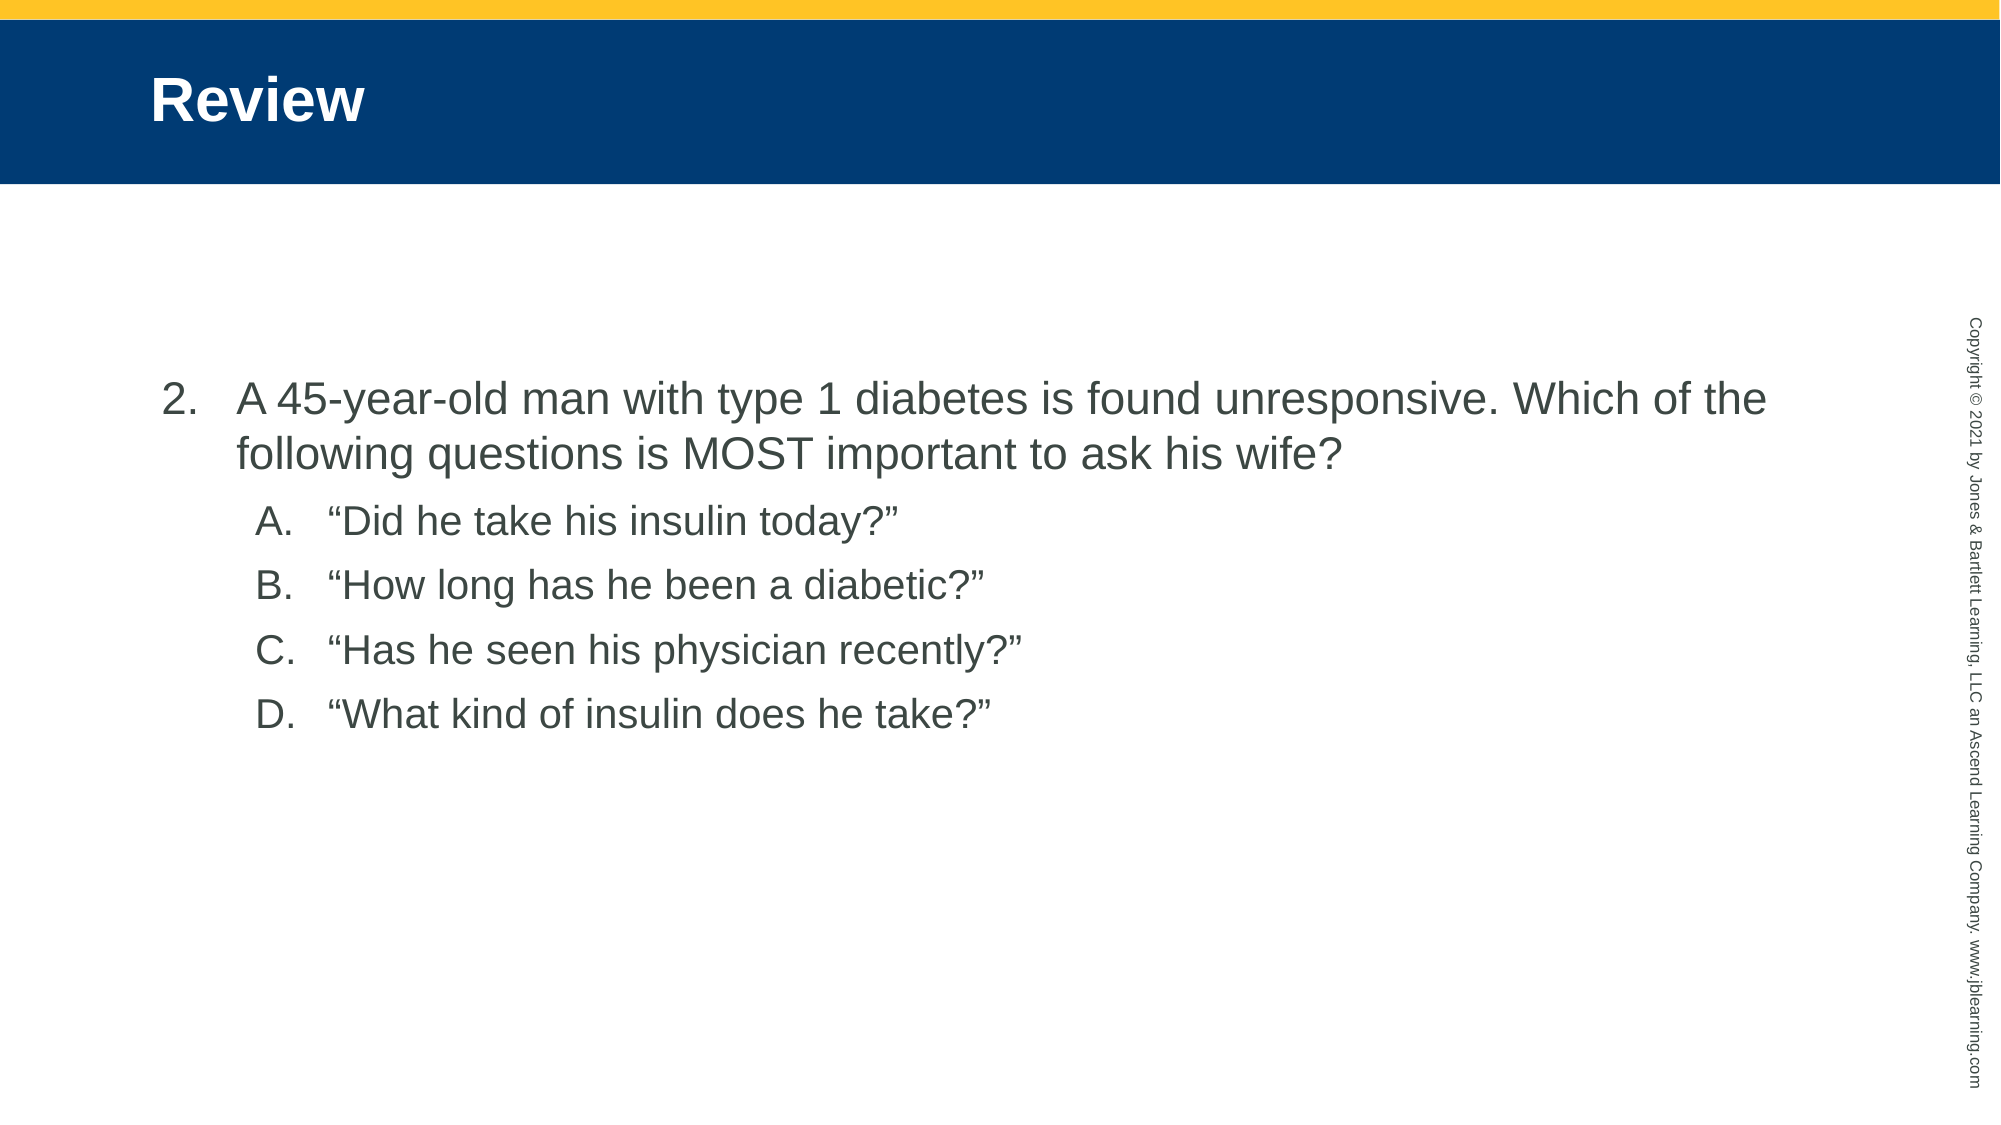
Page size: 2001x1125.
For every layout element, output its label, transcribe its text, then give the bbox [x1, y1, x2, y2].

list A 45-year-old man with type 1 diabetes is found unresponsive. Which of the following questions is MOST important to ask his wife? “Did he take his insulin today?” “How long has he been a diabetic?” “Has he seen his physician recently?” “What kind of insulin does he take?” [146, 361, 1859, 1016]
title Review [0, 19, 2000, 185]
